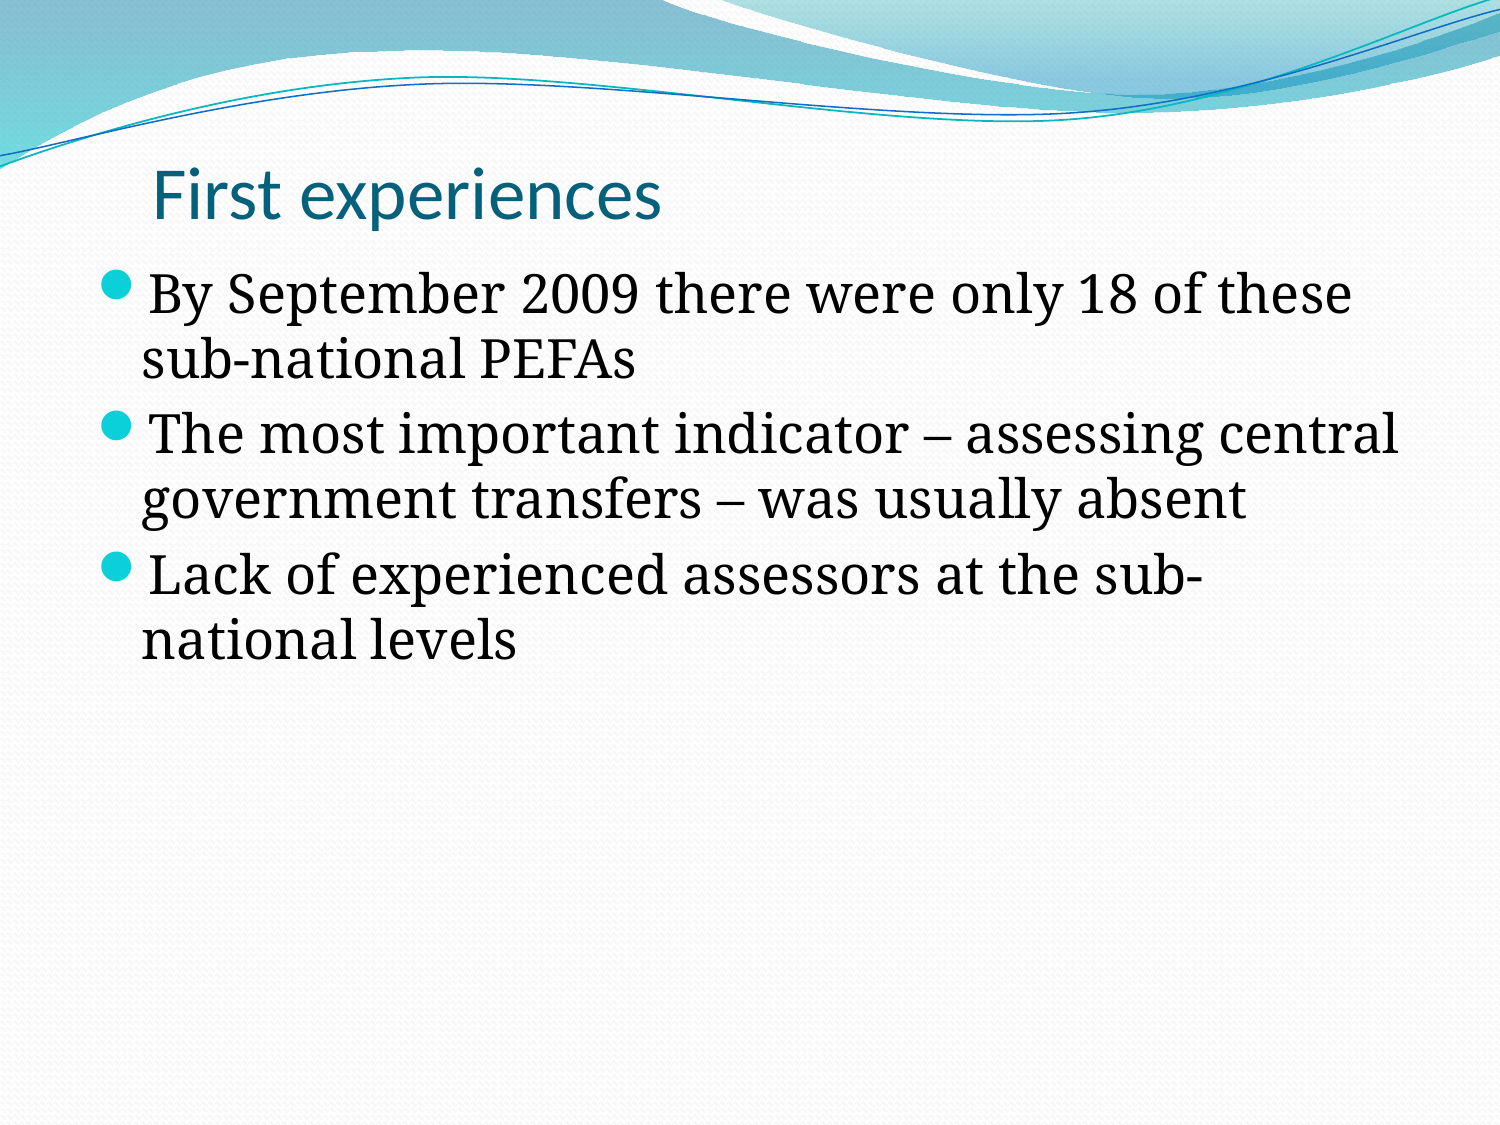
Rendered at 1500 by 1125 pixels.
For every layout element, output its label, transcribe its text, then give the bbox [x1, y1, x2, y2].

title First experiences [152, 93, 1426, 175]
list By September 2009 there were only 18 of these sub-national PEFAs The most important indicator – assessing central government transfers – was usually absent Lack of experienced assessors at the sub-national levels [81, 175, 1433, 897]
